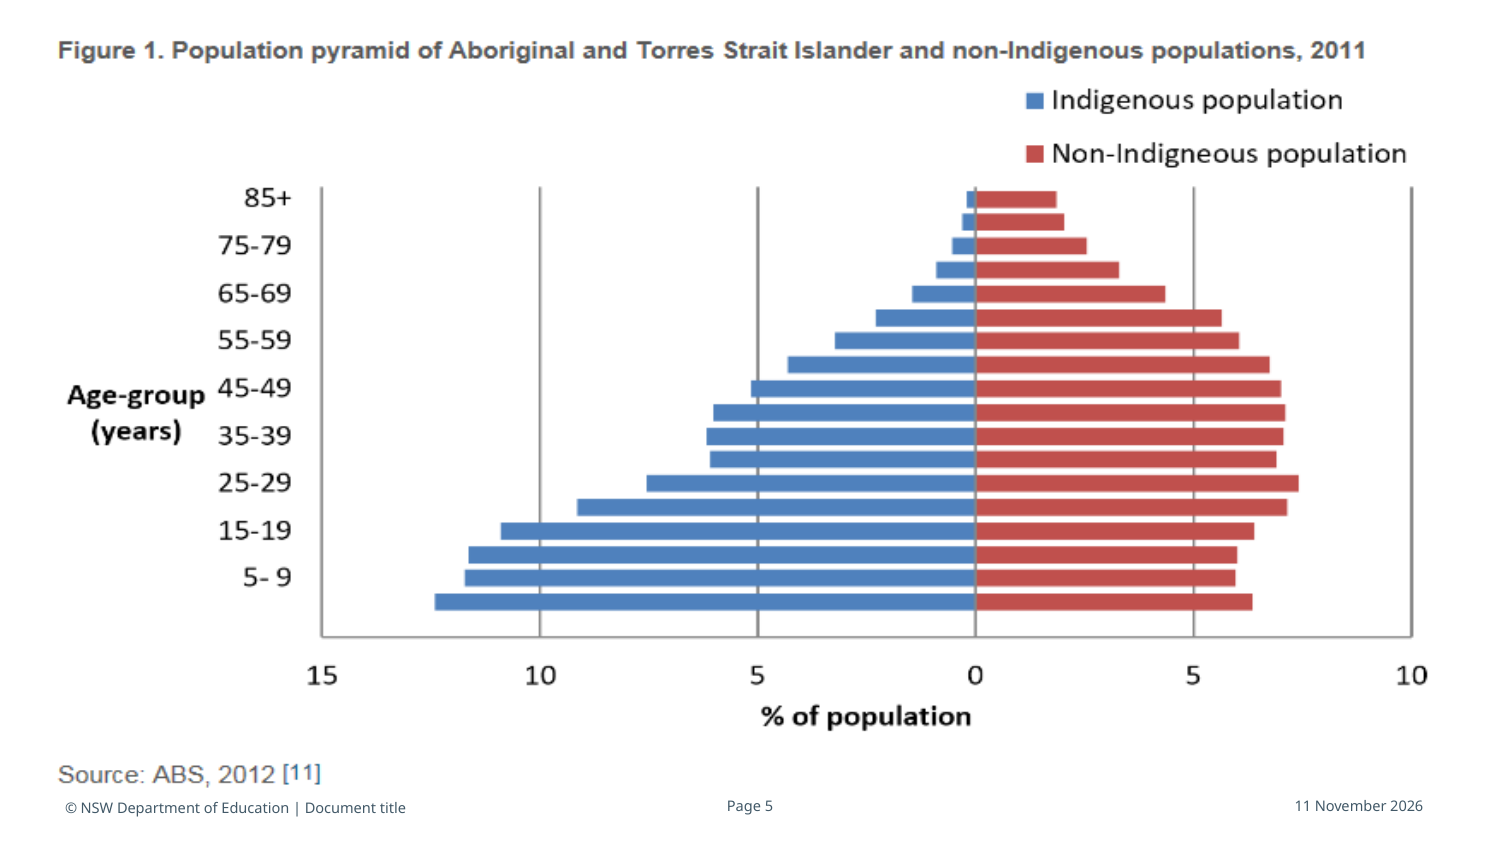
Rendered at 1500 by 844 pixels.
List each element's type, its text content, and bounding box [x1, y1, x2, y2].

footer © NSW Department of Education | Document title [64, 807, 514, 824]
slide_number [1151, 807, 1424, 824]
picture [41, 31, 1436, 799]
slide_number Page 5 [575, 807, 925, 824]
